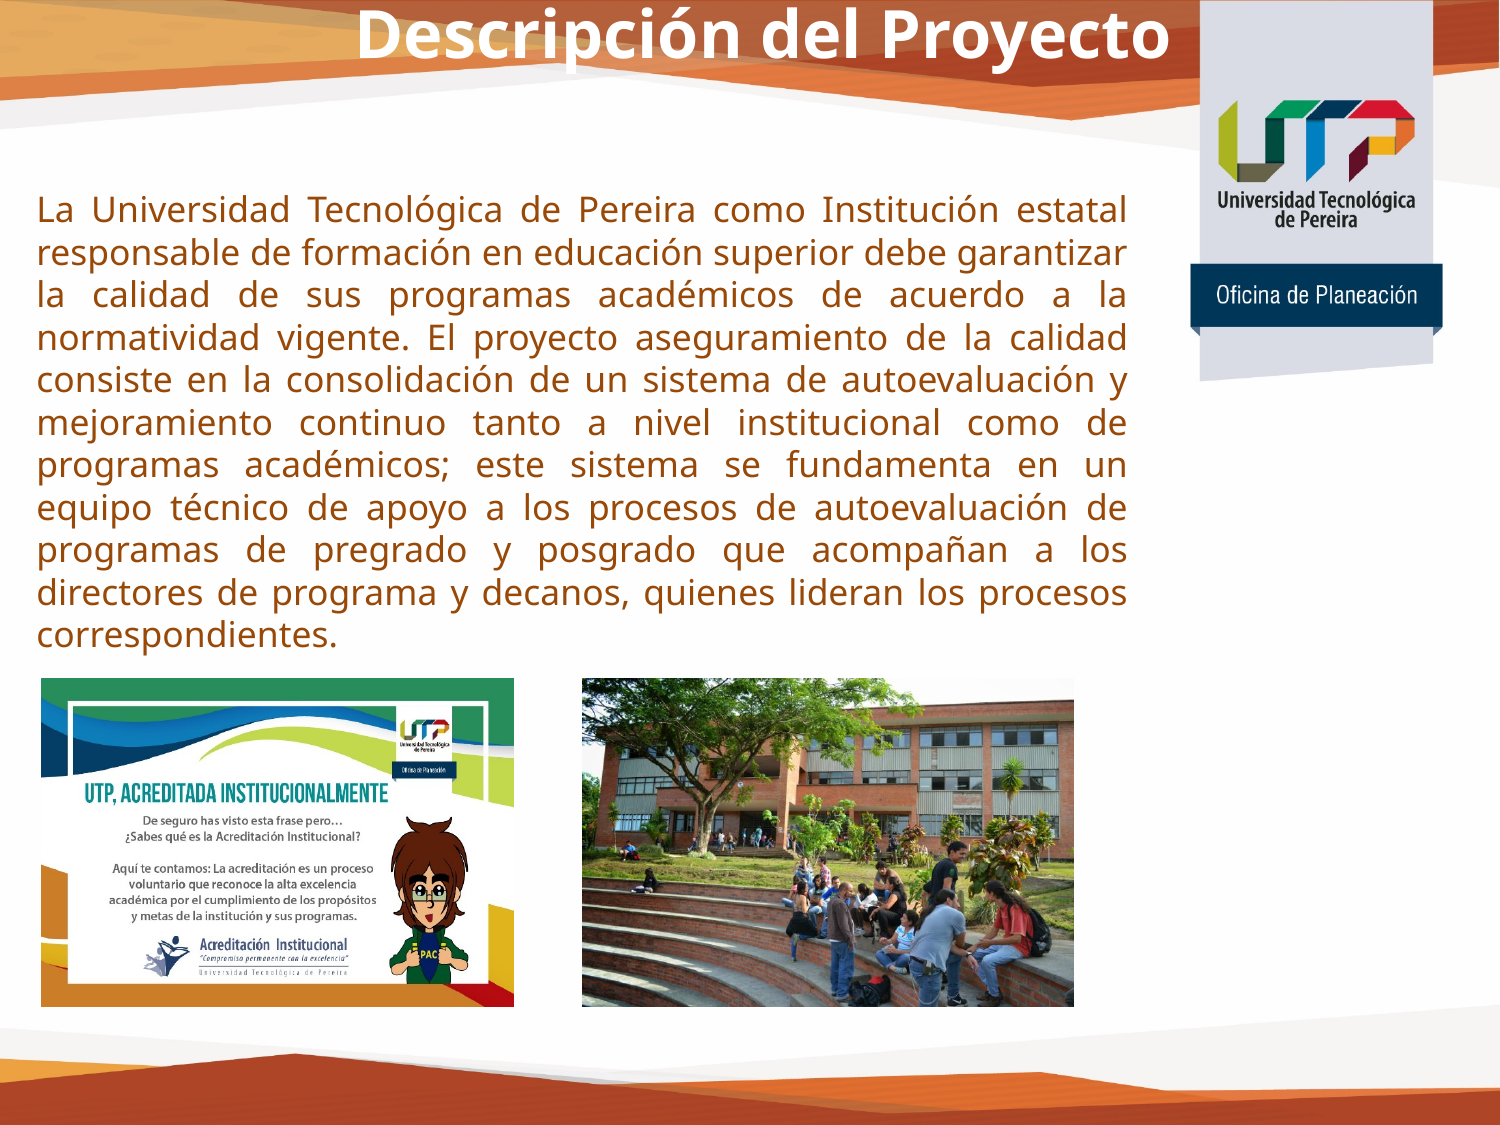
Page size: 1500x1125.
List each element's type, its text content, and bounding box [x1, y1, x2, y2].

title Descripción del Proyecto [88, 0, 1439, 126]
picture [0, 0, 1500, 1125]
list La Universidad Tecnológica de Pereira como Institución estatal responsable de formación en educación superior debe garantizar la calidad de sus programas académicos de acuerdo a la normatividad vigente. El proyecto aseguramiento de la calidad consiste en la consolidación de un sistema de autoevaluación y mejoramiento continuo tanto a nivel institucional como de programas académicos; este sistema se fundamenta en un equipo técnico de apoyo a los procesos de autoevaluación de programas de pregrado y posgrado que acompañan a los directores de programa y decanos, quienes lideran los procesos correspondientes. [21, 179, 1144, 681]
